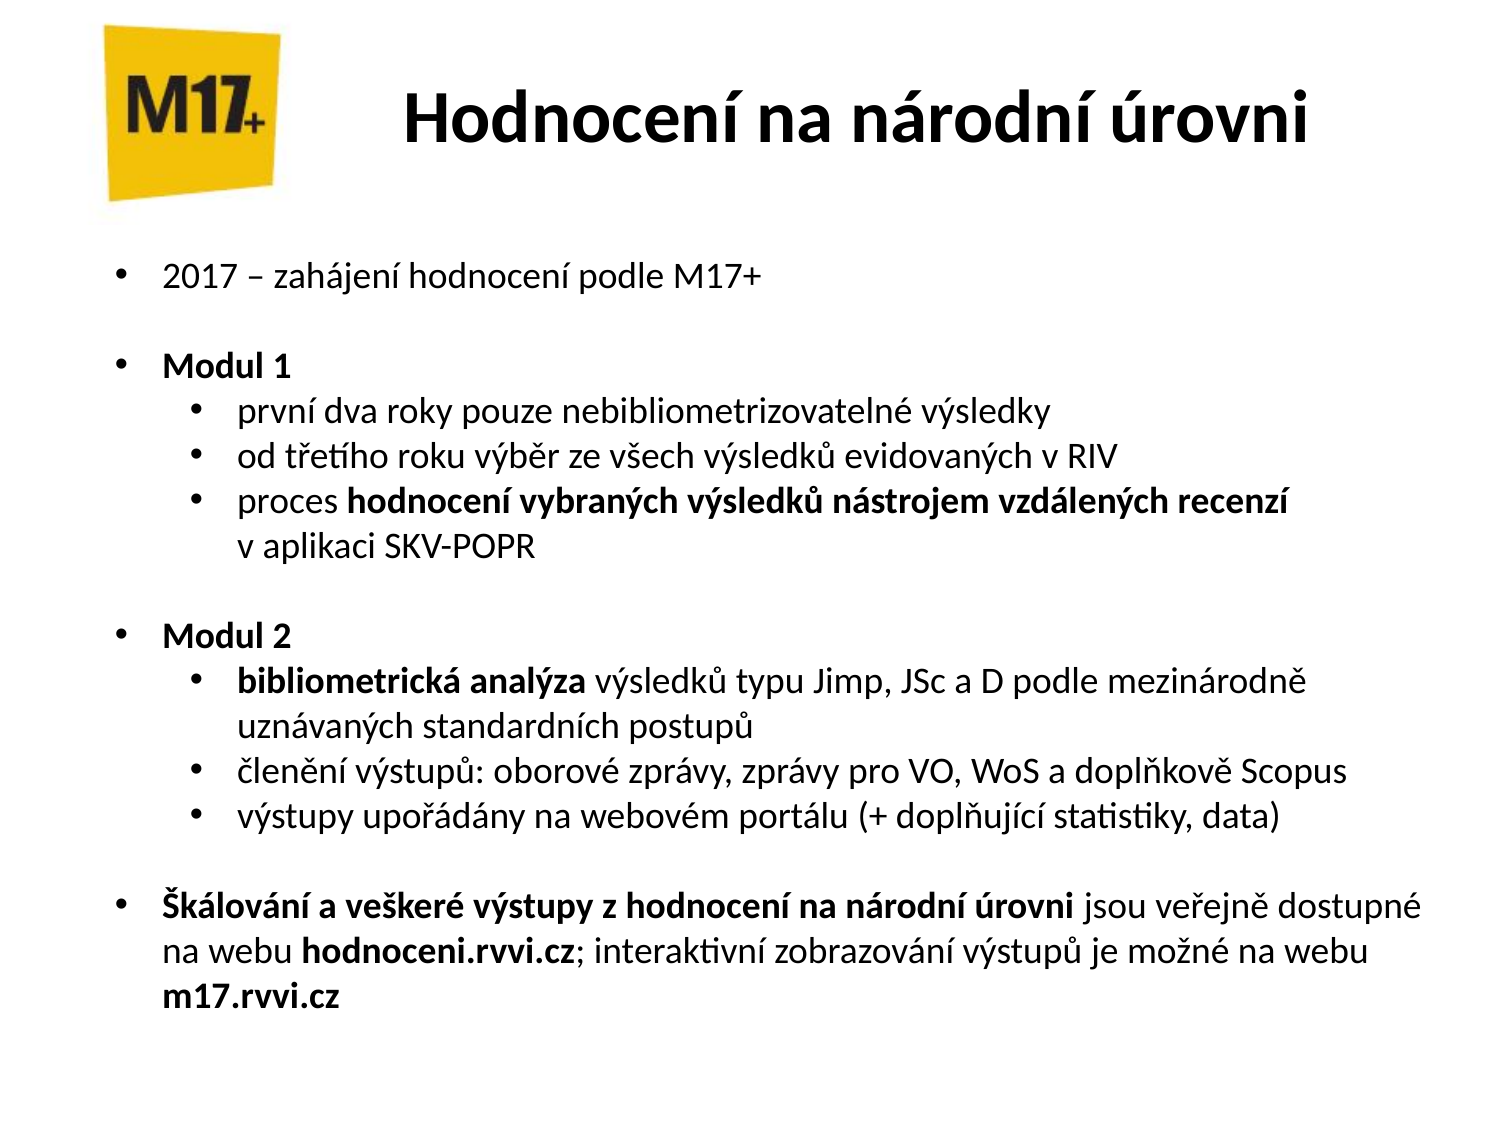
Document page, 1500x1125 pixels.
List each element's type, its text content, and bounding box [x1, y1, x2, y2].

text_box 2017 – zahájení hodnocení podle M17+ Modul 1 první dva roky pouze nebibliometrizovatelné výsledky od třetího roku výběr ze všech výsledků evidovaných v RIV proces hodnocení vybraných výsledků nástrojem vzdálených recenzí v aplikaci SKV-POPR Modul 2 bibliometrická analýza výsledků typu Jimp, JSc a D podle mezinárodně uznávaných standardních postupů členění výstupů: oborové zprávy, zprávy pro VO, WoS a doplňkově Scopus výstupy upořádány na webovém portálu (+ doplňující statistiky, data) Škálování a veškeré výstupy z hodnocení na národní úrovni jsou veřejně dostupné na webu hodnoceni.rvvi.cz; interaktivní zobrazování výstupů je možné na webu m17.rvvi.cz [100, 243, 1449, 1024]
picture [64, 0, 312, 226]
title Hodnocení na národní úrovni [318, 48, 1425, 177]
